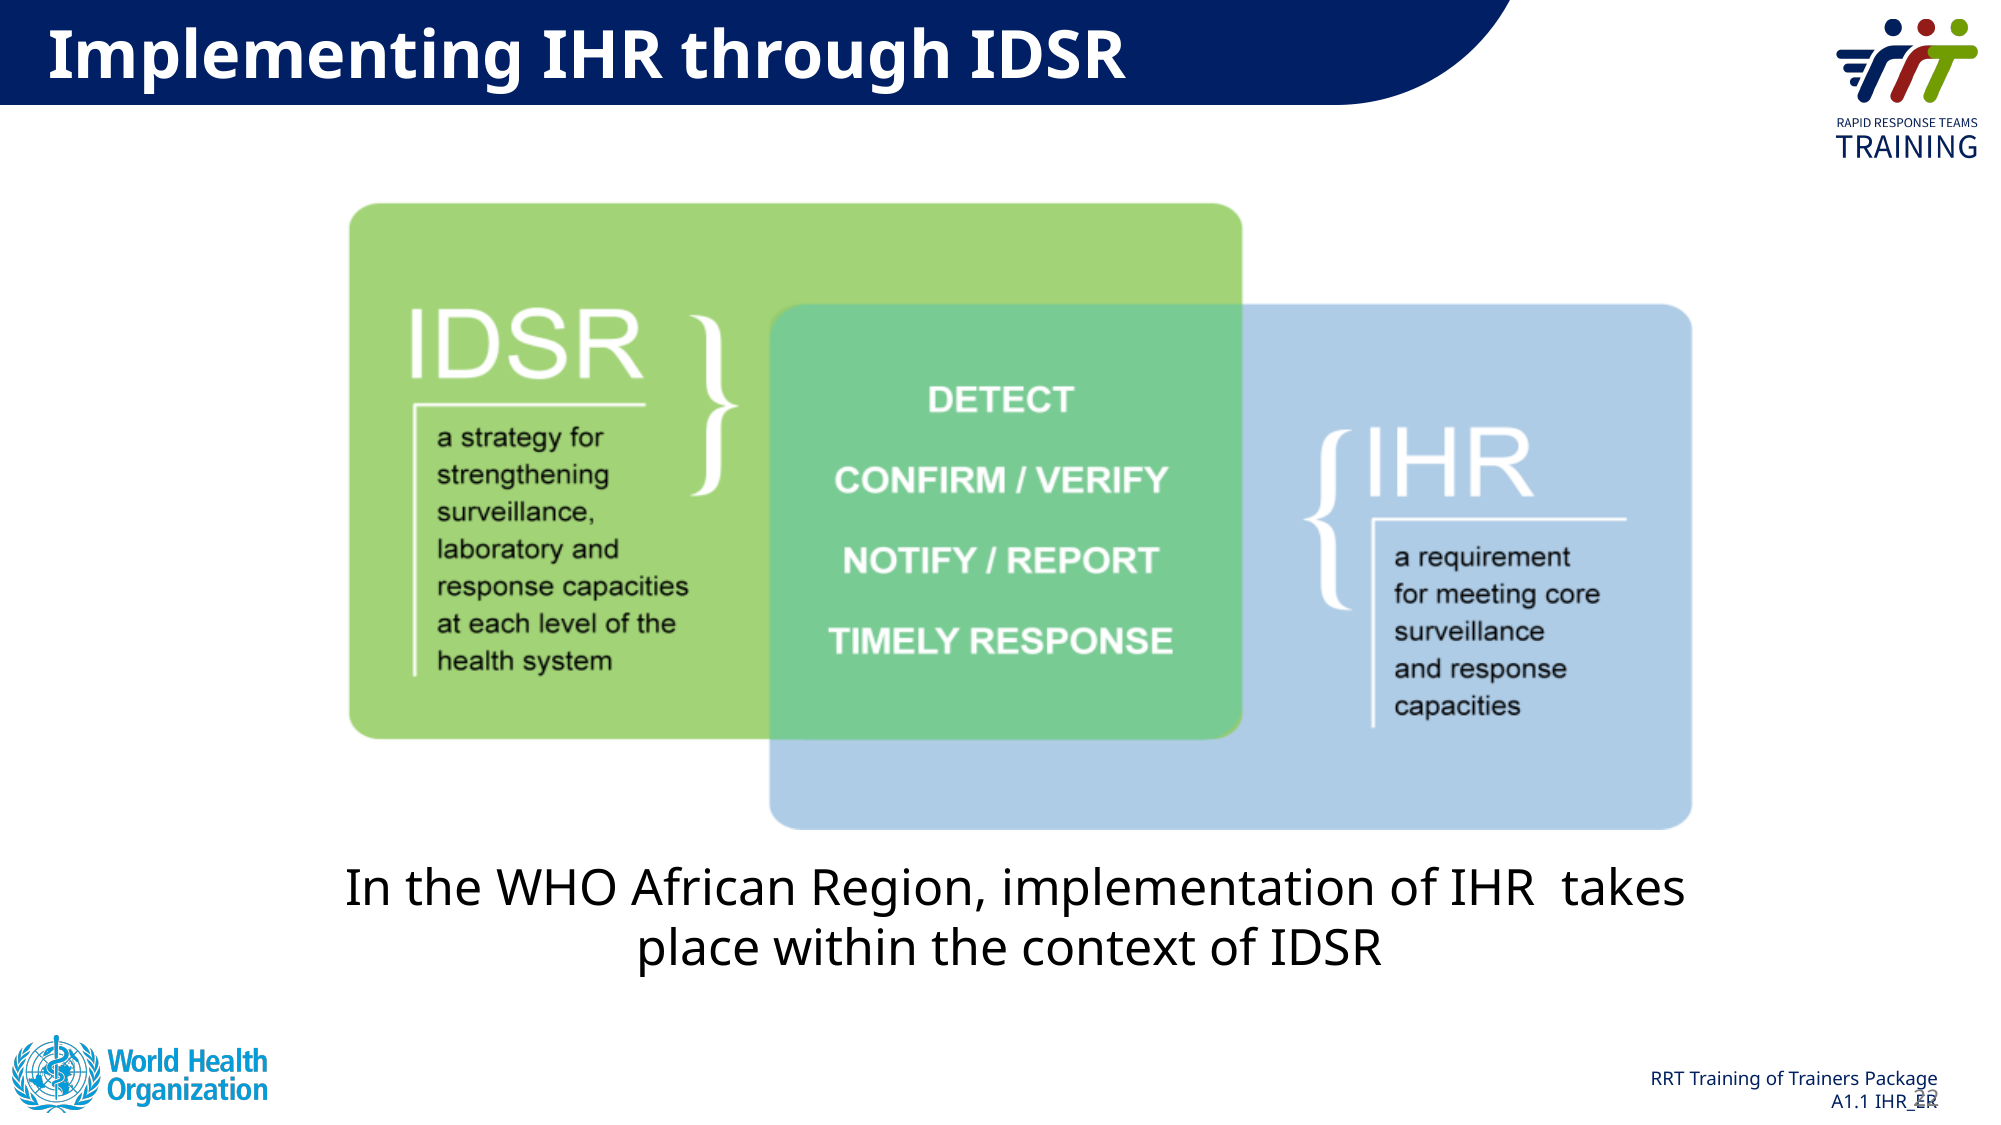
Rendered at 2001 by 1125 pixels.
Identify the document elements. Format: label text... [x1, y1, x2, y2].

text_box In the WHO African Region, implementation of IHR takes place within the context of IDSR [310, 847, 1721, 983]
picture [12, 1035, 267, 1113]
picture [1835, 19, 1978, 167]
picture [214, 156, 1740, 830]
picture [0, 0, 1533, 105]
picture [58, 1050, 64, 1058]
title Implementing IHR through IDSR [40, 3, 1425, 111]
picture [12, 1083, 48, 1113]
